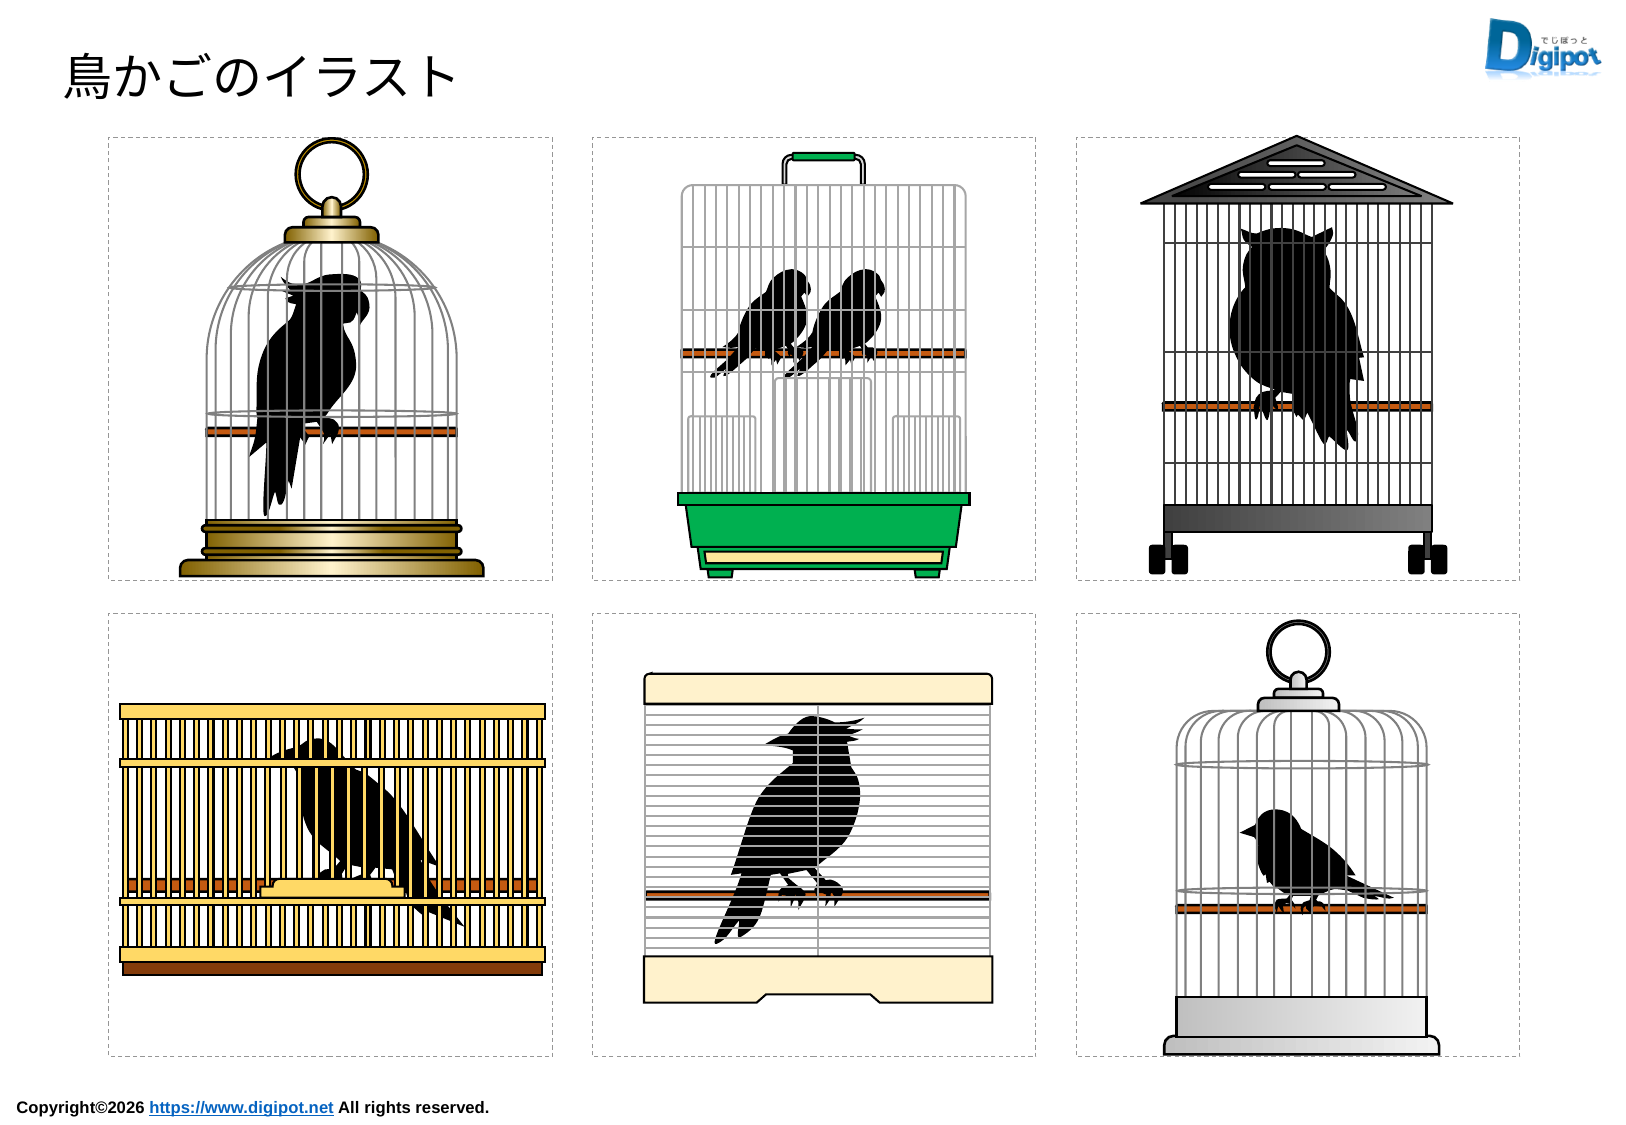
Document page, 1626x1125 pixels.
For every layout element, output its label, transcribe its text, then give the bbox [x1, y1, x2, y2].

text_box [119, 703, 545, 976]
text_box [180, 138, 484, 577]
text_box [643, 673, 993, 1003]
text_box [677, 152, 970, 578]
picture [1485, 18, 1602, 82]
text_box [1164, 620, 1440, 1055]
text_box 鳥かごのイラスト [47, 38, 477, 113]
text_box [1140, 135, 1453, 574]
